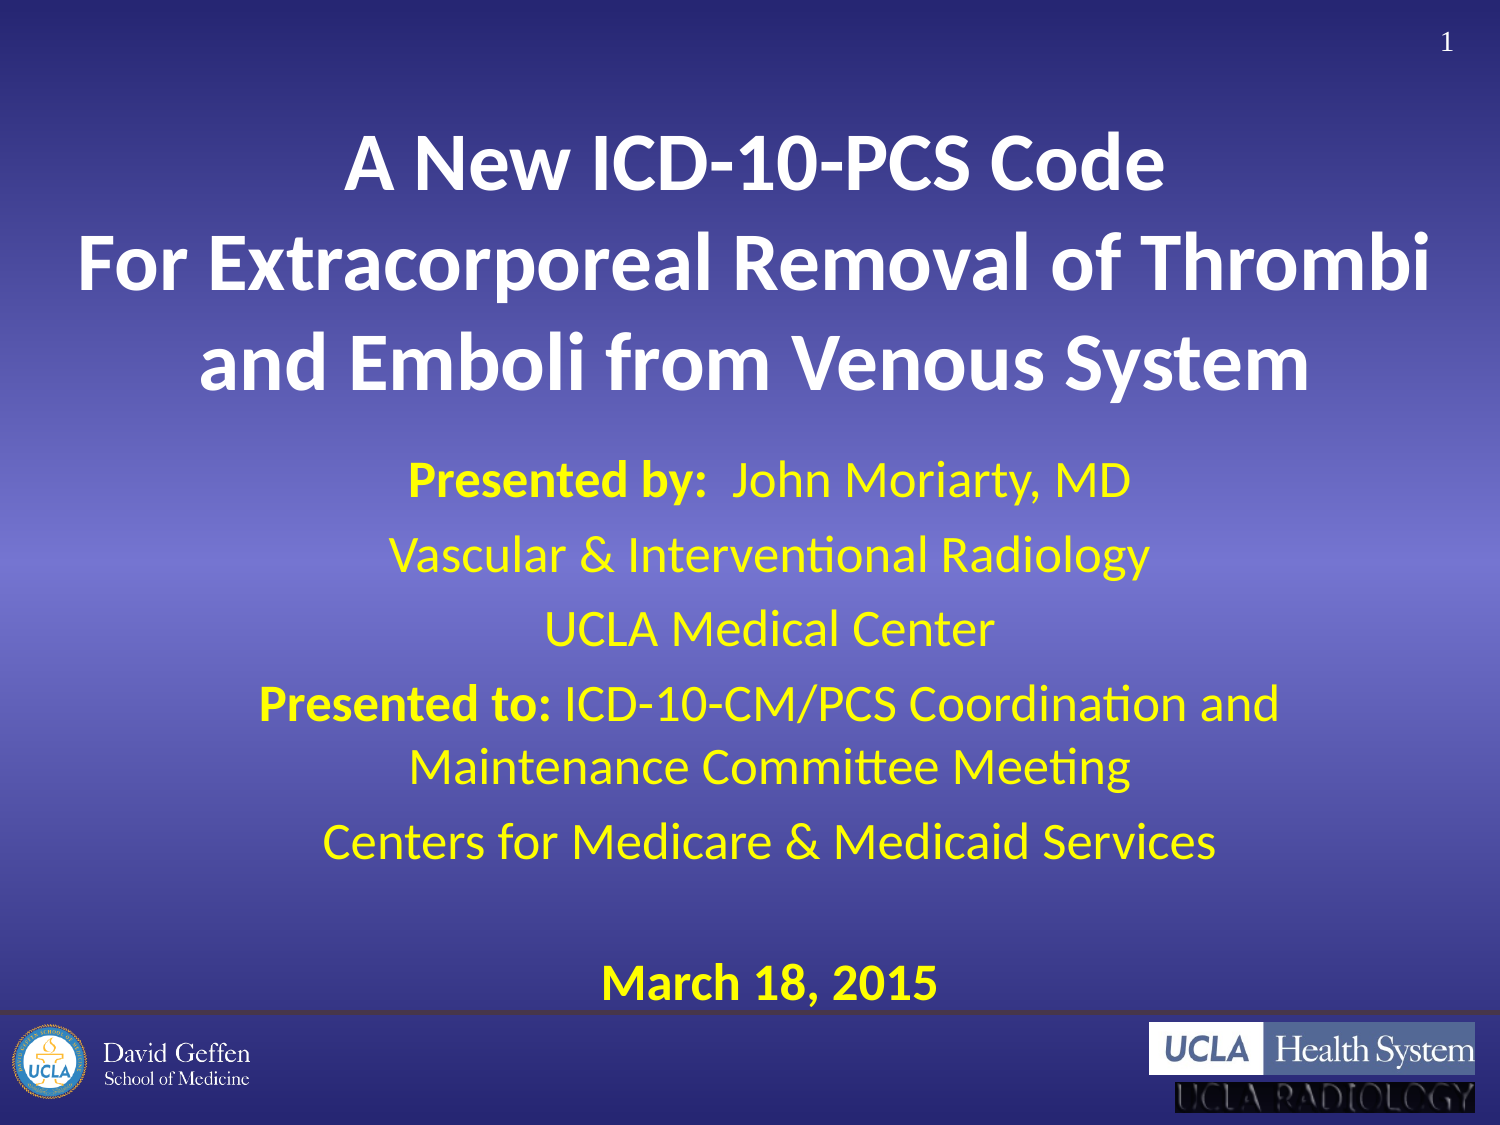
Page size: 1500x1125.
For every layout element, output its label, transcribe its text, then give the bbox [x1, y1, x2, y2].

slide_number 1 [1425, 15, 1500, 75]
subtitle Presented by: John Moriarty, MD Vascular & Interventional Radiology UCLA Medical Center Presented to: ICD-10-CM/PCS Coordination and Maintenance Committee Meeting Centers for Medicare & Medicaid Services March 18, 2015 [151, 436, 1388, 1026]
picture [1149, 1022, 1475, 1075]
picture [1175, 1082, 1475, 1113]
picture [12, 1024, 88, 1099]
title A New ICD-10-PCS Code For Extracorporeal Removal of Thrombi and Emboli from Venous System [48, 99, 1463, 438]
picture [99, 1028, 250, 1095]
